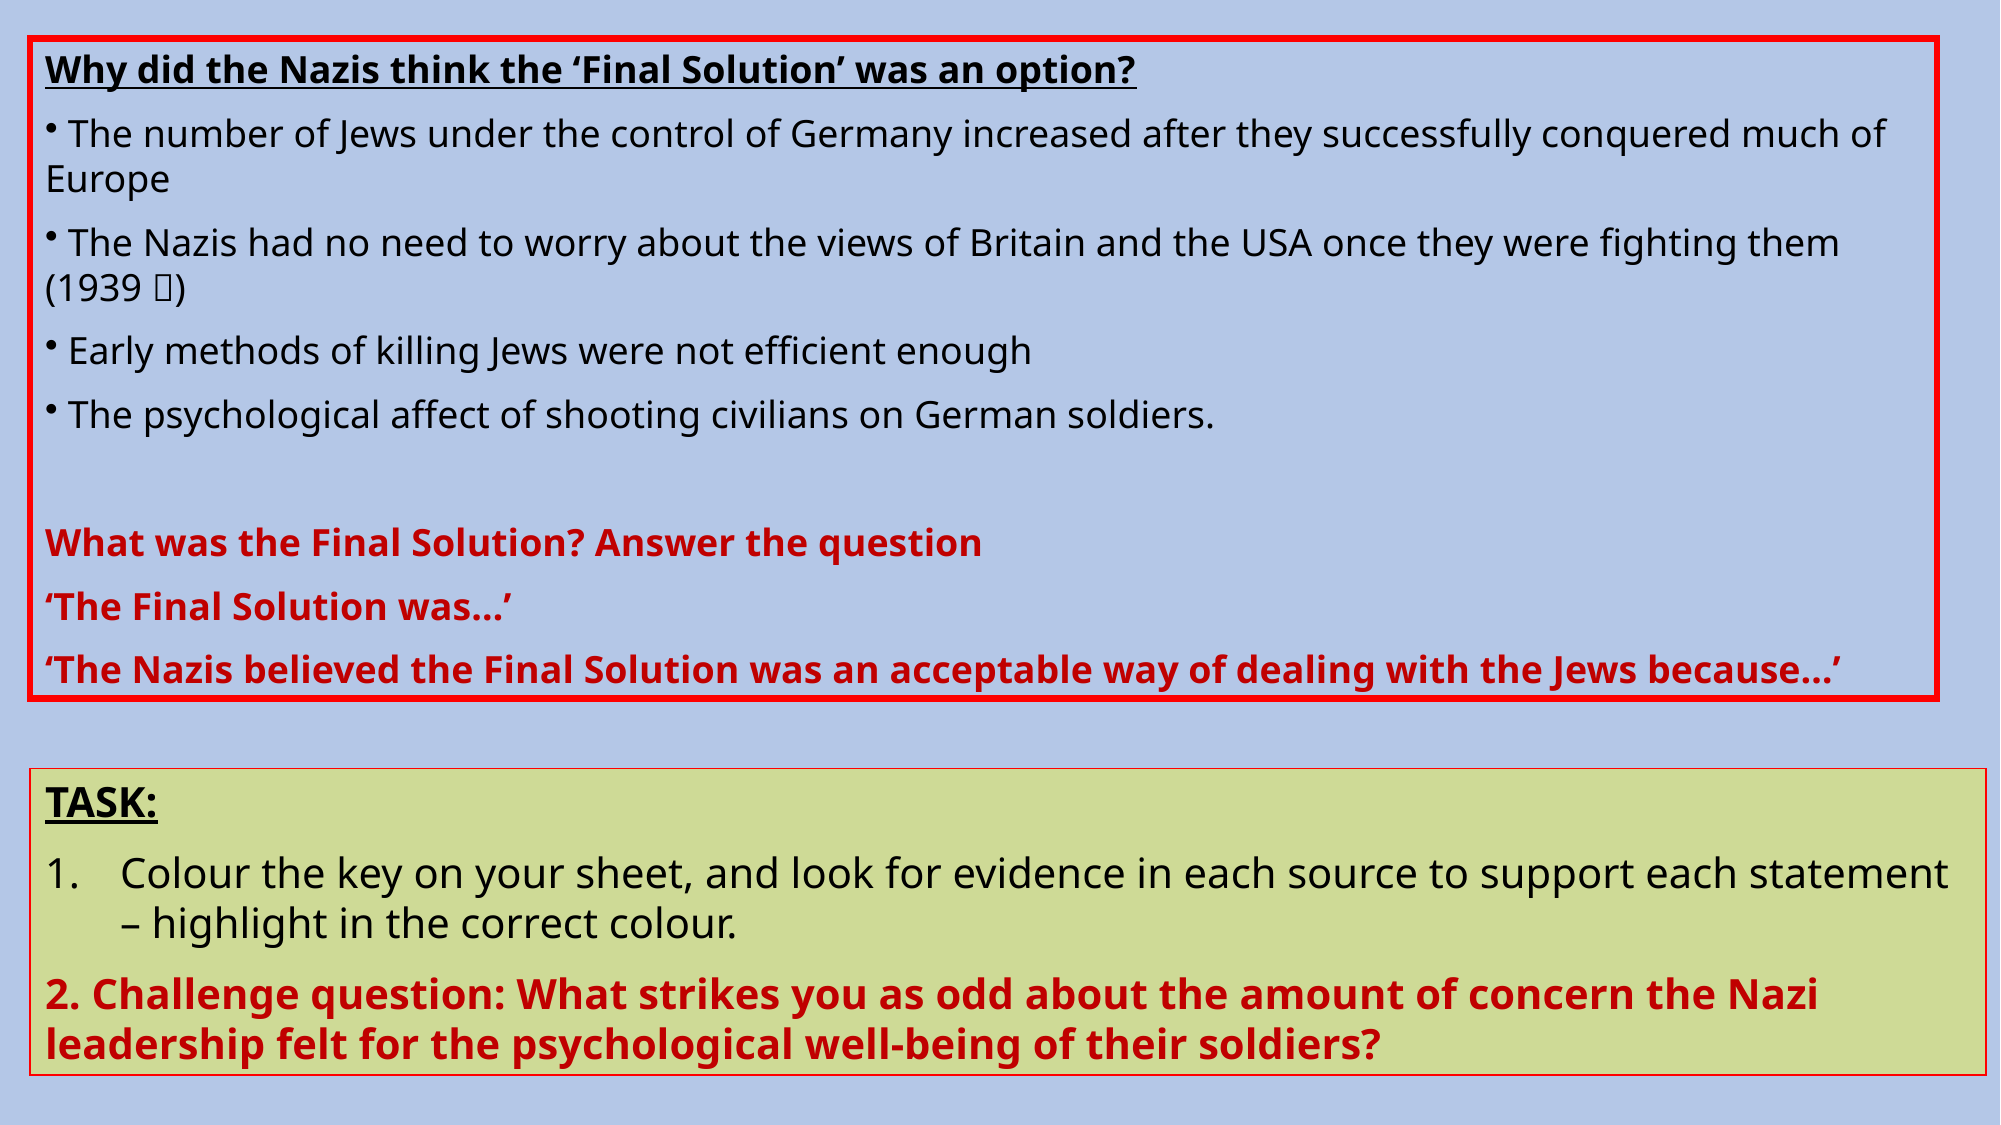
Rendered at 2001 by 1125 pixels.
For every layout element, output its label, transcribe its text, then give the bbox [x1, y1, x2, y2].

text_box Why did the Nazis think the ‘Final Solution’ was an option? The number of Jews under the control of Germany increased after they successfully conquered much of Europe The Nazis had no need to worry about the views of Britain and the USA once they were fighting them (1939 ) Early methods of killing Jews were not efficient enough The psychological affect of shooting civilians on German soldiers. What was the Final Solution? Answer the question ‘The Final Solution was…’ ‘The Nazis believed the Final Solution was an acceptable way of dealing with the Jews because…’ [30, 38, 1937, 699]
text_box TASK: Colour the key on your sheet, and look for evidence in each source to support each statement – highlight in the correct colour. 2. Challenge question: What strikes you as odd about the amount of concern the Nazi leadership felt for the psychological well-being of their soldiers? [30, 768, 1987, 1075]
